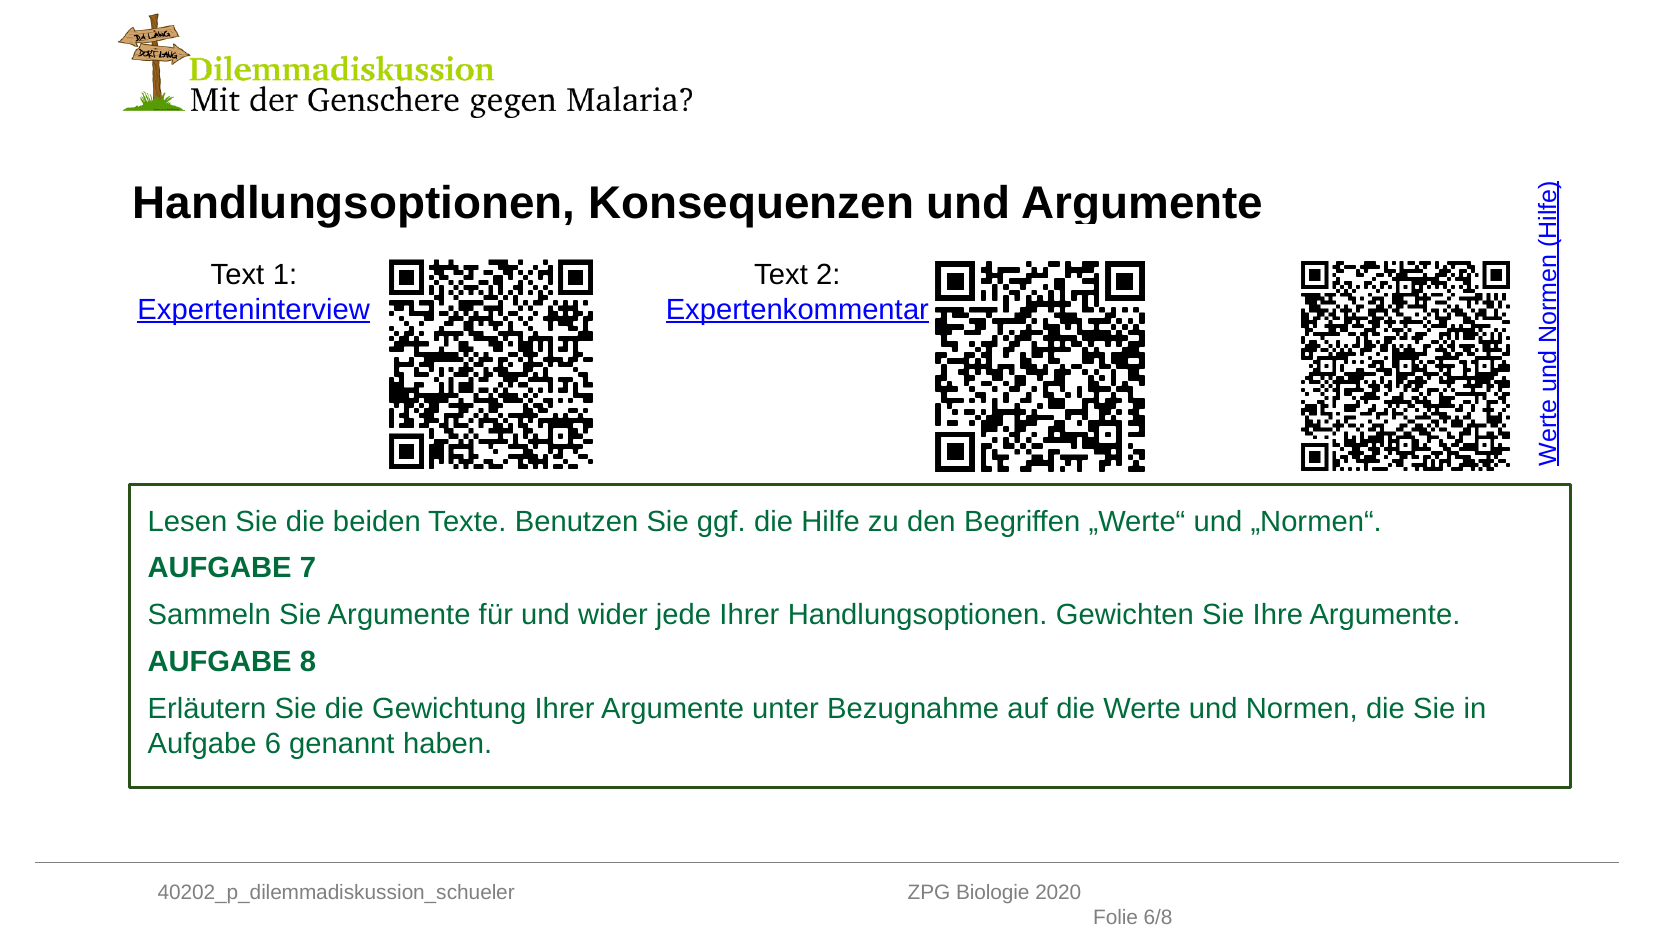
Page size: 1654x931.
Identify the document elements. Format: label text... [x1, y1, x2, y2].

text_box 40202_p_dilemmadiskussion_schueler ZPG Biologie 2020 Folie 6/8 [82, 871, 1583, 910]
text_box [117, 162, 1572, 788]
picture [117, 13, 693, 119]
